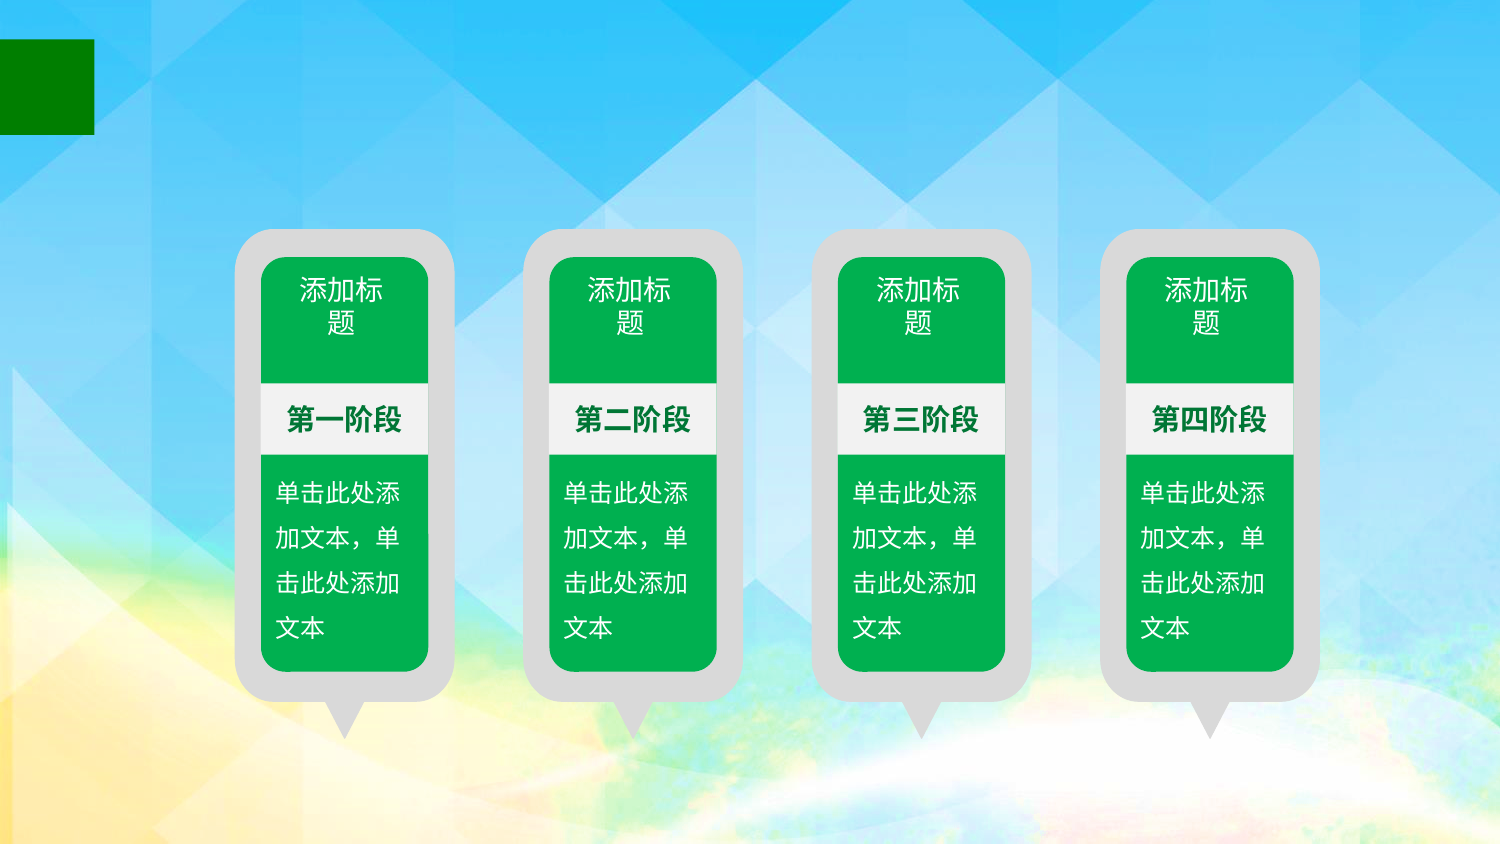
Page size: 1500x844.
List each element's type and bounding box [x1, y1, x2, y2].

text_box [811, 229, 1032, 739]
text_box [235, 229, 455, 739]
text_box [523, 229, 743, 739]
picture [0, 0, 1500, 844]
text_box [1100, 229, 1320, 739]
